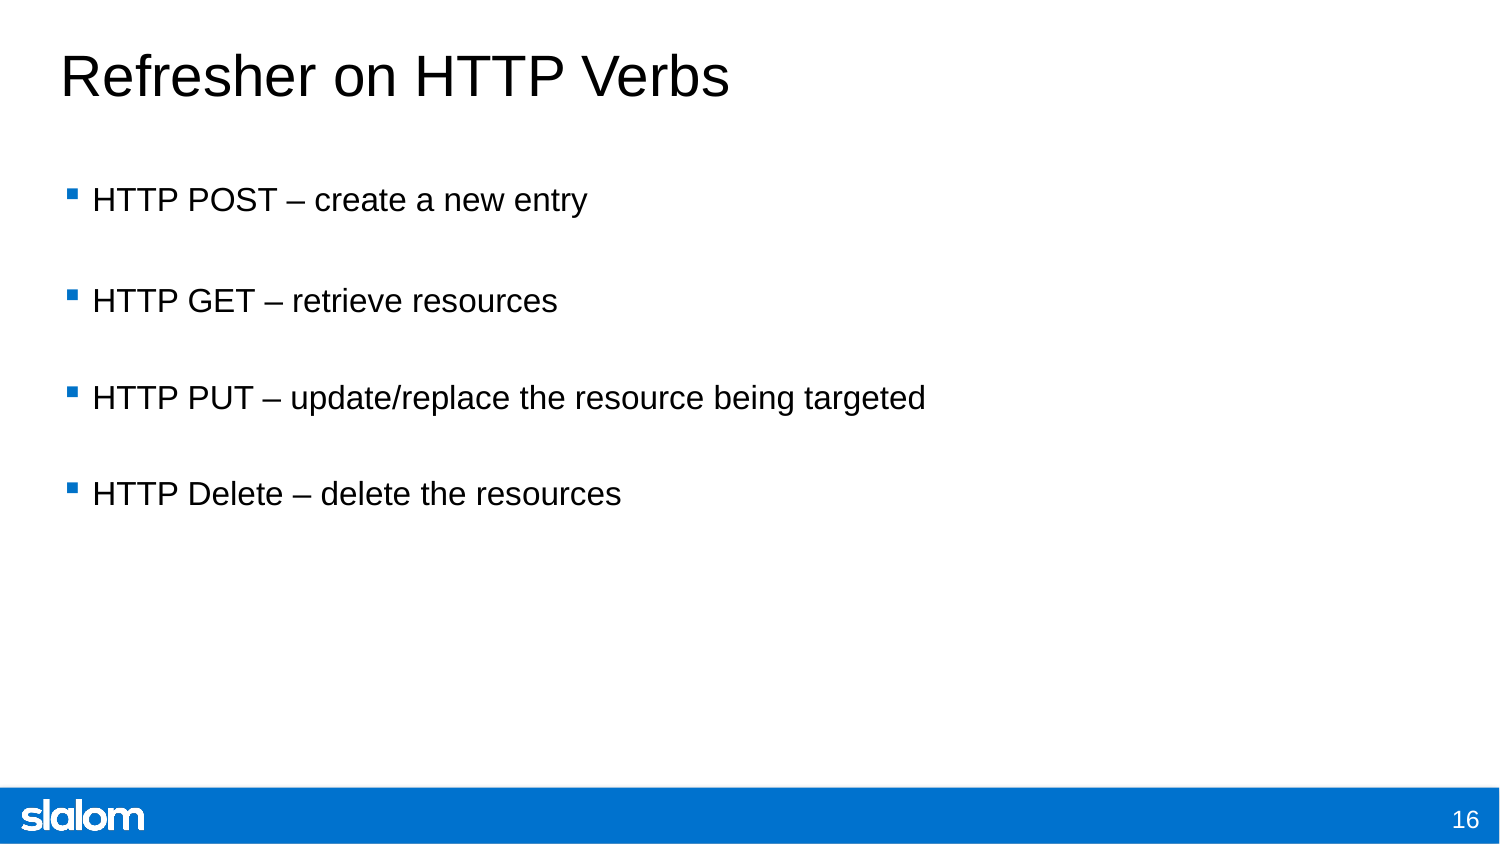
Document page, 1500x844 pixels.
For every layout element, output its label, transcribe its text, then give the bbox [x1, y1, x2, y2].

picture [21, 799, 144, 831]
title Refresher on HTTP Verbs [38, 34, 1463, 118]
list HTTP POST – create a new entry HTTP GET – retrieve resources HTTP PUT – update/replace the resource being targeted HTTP Delete – delete the resources [64, 175, 1436, 521]
slide_number 16 [1144, 806, 1495, 831]
